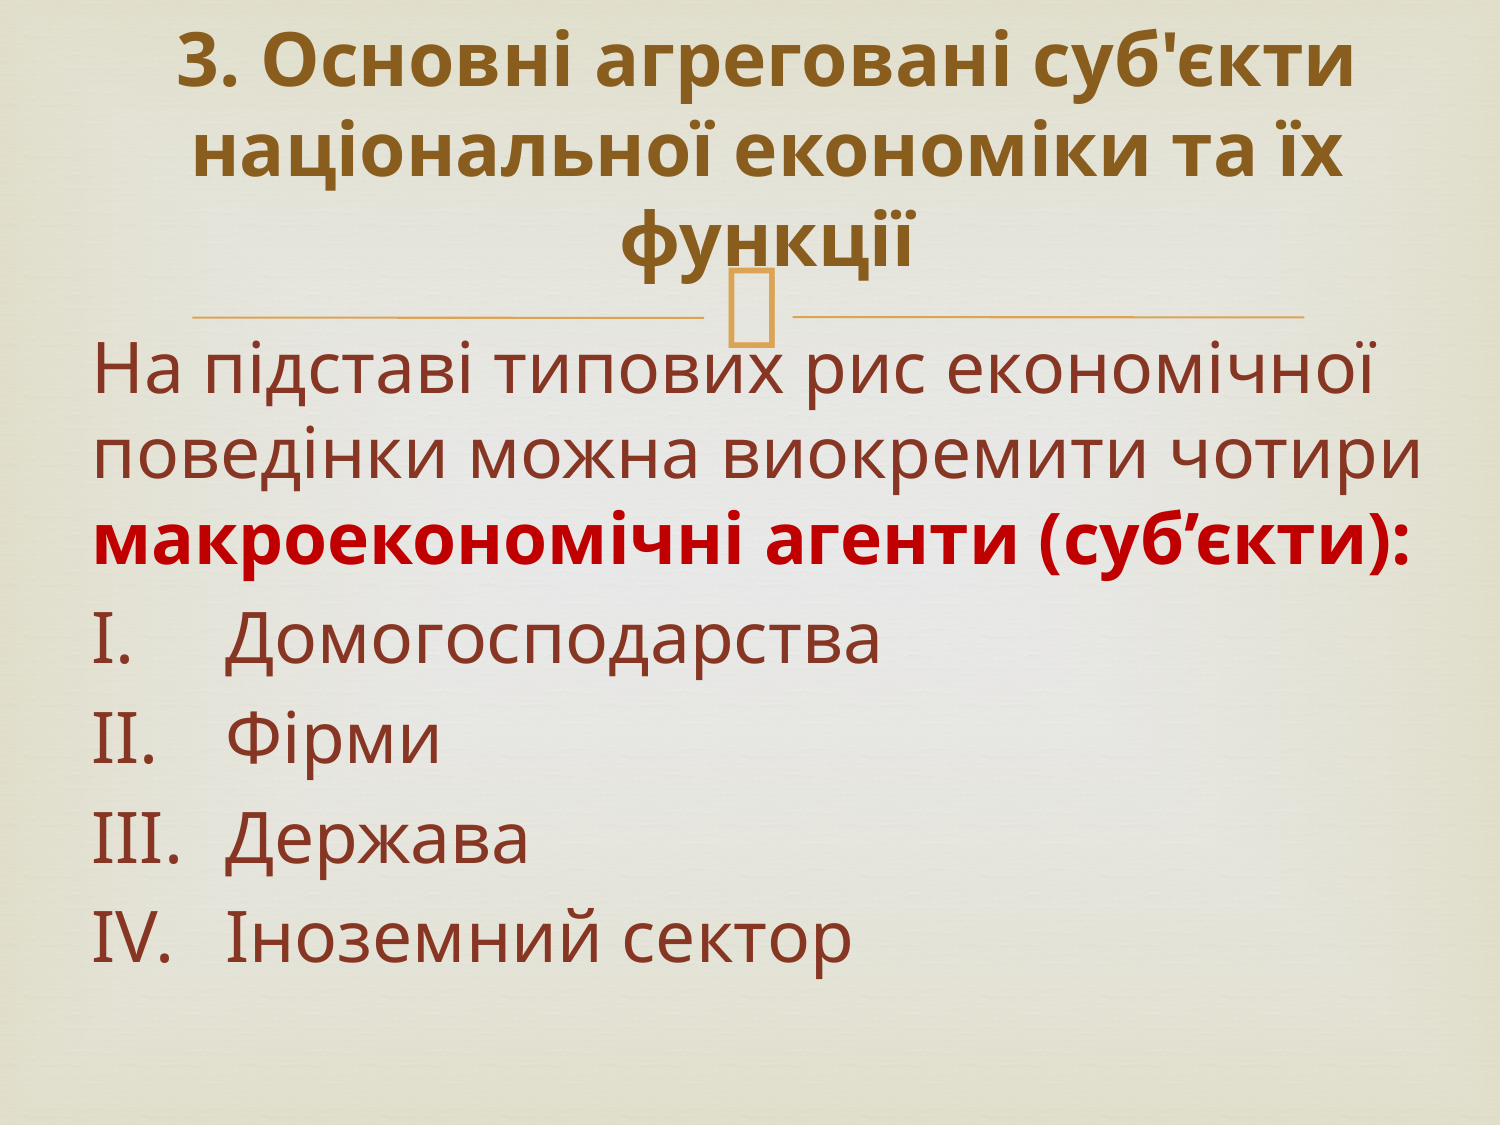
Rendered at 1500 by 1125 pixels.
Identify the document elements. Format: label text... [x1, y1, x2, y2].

title 3. Основні агреговані суб'єкти національної економіки та їх функції [100, 30, 1436, 263]
list На підставі типових рис економічної поведінки можна виокремити чотири макроекономічні агенти (суб’єкти): Домогосподарства Фірми Держава Іноземний сектор [76, 314, 1447, 1005]
